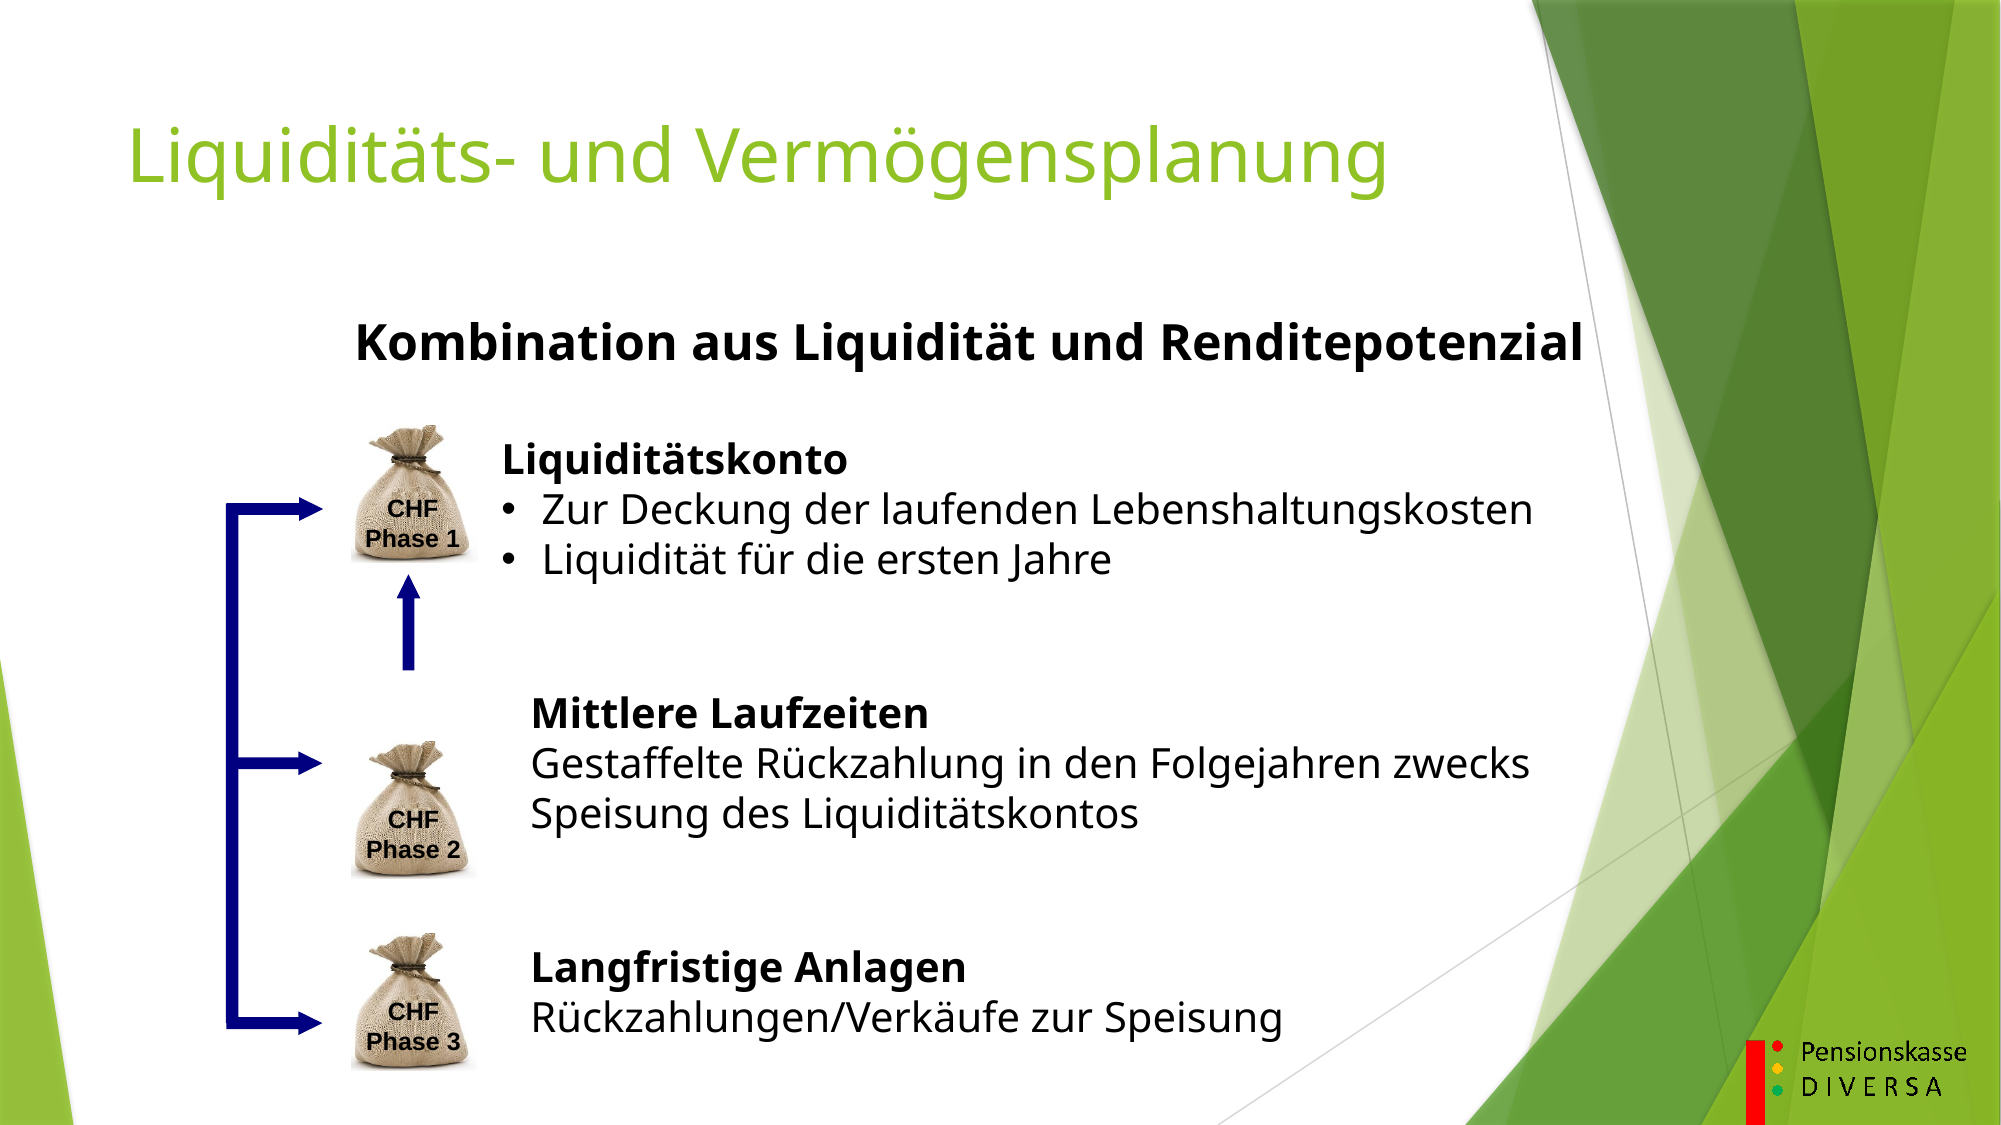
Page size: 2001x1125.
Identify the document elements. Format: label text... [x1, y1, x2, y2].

text_box [396, 574, 421, 671]
picture [1746, 1023, 2001, 1125]
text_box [349, 424, 478, 563]
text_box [350, 932, 477, 1071]
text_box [225, 496, 324, 1036]
text_box Liquiditätskonto Zur Deckung der laufenden Lebenshaltungskosten Liquidität für die ersten Jahre [486, 425, 1550, 591]
title Liquiditäts- und Vermögensplanung [111, 99, 1522, 317]
text_box Kombination aus Liquidität und Renditepotenzial [340, 302, 1601, 378]
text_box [350, 740, 477, 879]
text_box Langfristige Anlagen Rückzahlungen/Verkäufe zur Speisung [515, 933, 1750, 1048]
text_box Mittlere Laufzeiten Gestaffelte Rückzahlung in den Folgejahren zwecks Speisung des Liquiditätskontos [515, 679, 1685, 845]
